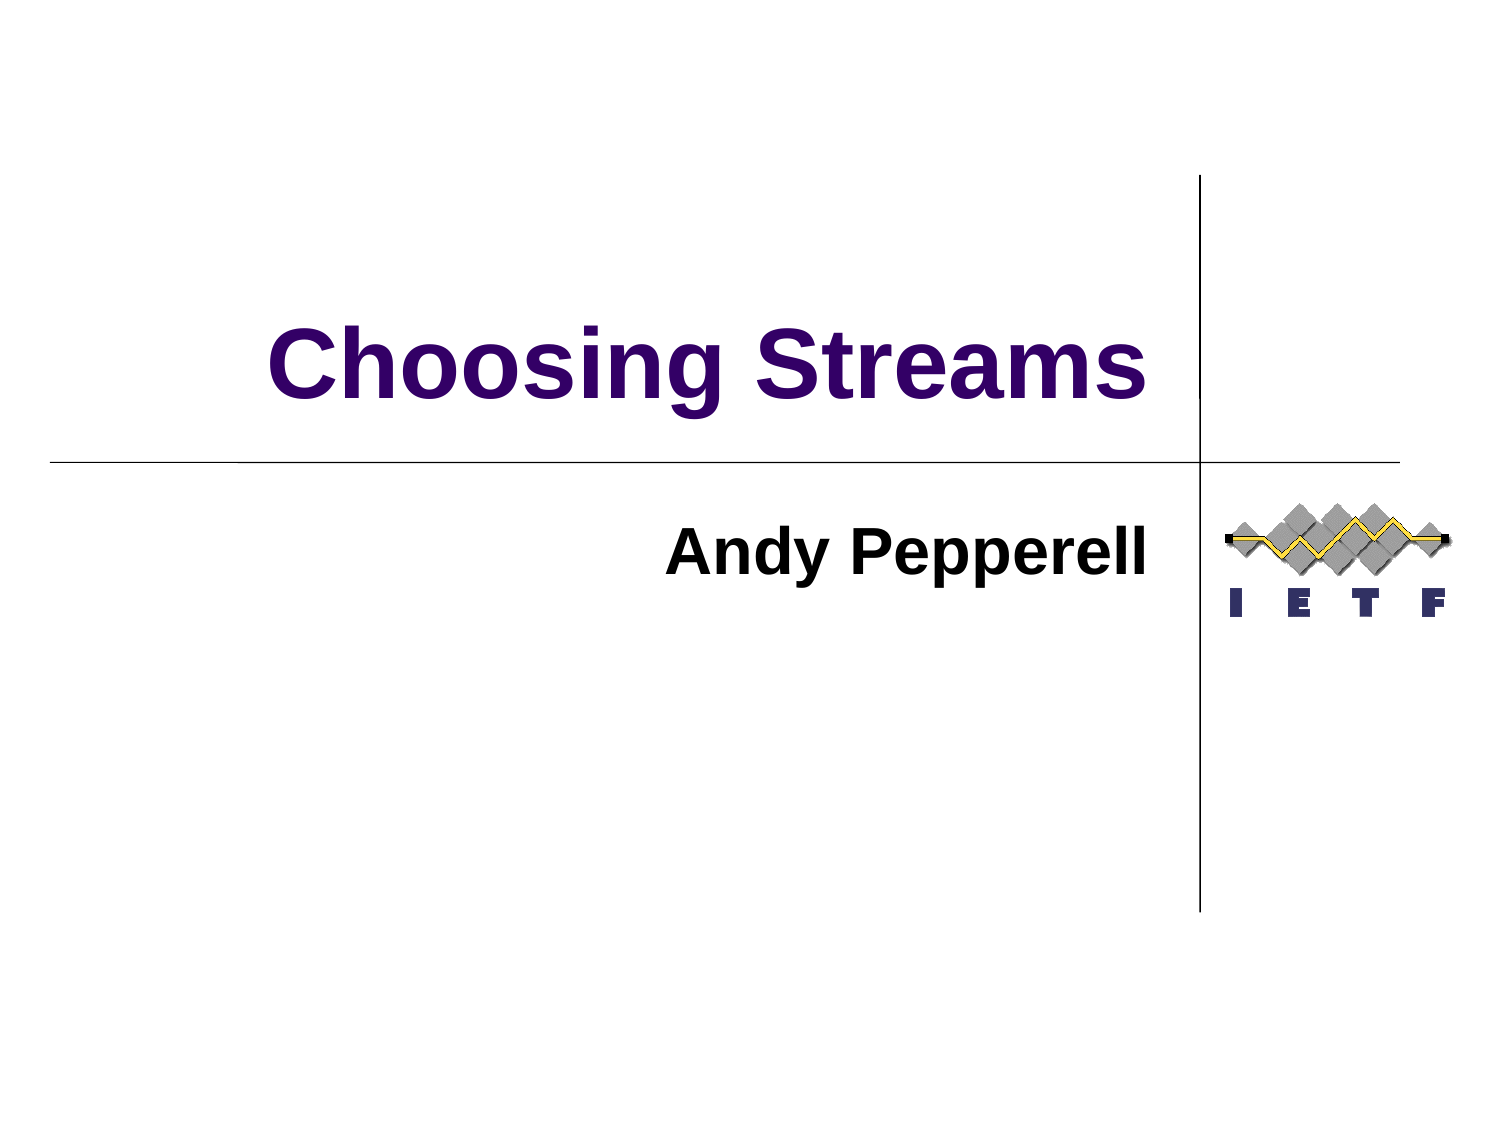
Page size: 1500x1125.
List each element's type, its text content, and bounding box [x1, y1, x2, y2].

title Choosing Streams [51, 76, 1165, 427]
subtitle Andy Pepperell [139, 499, 1165, 888]
picture [1212, 487, 1463, 631]
